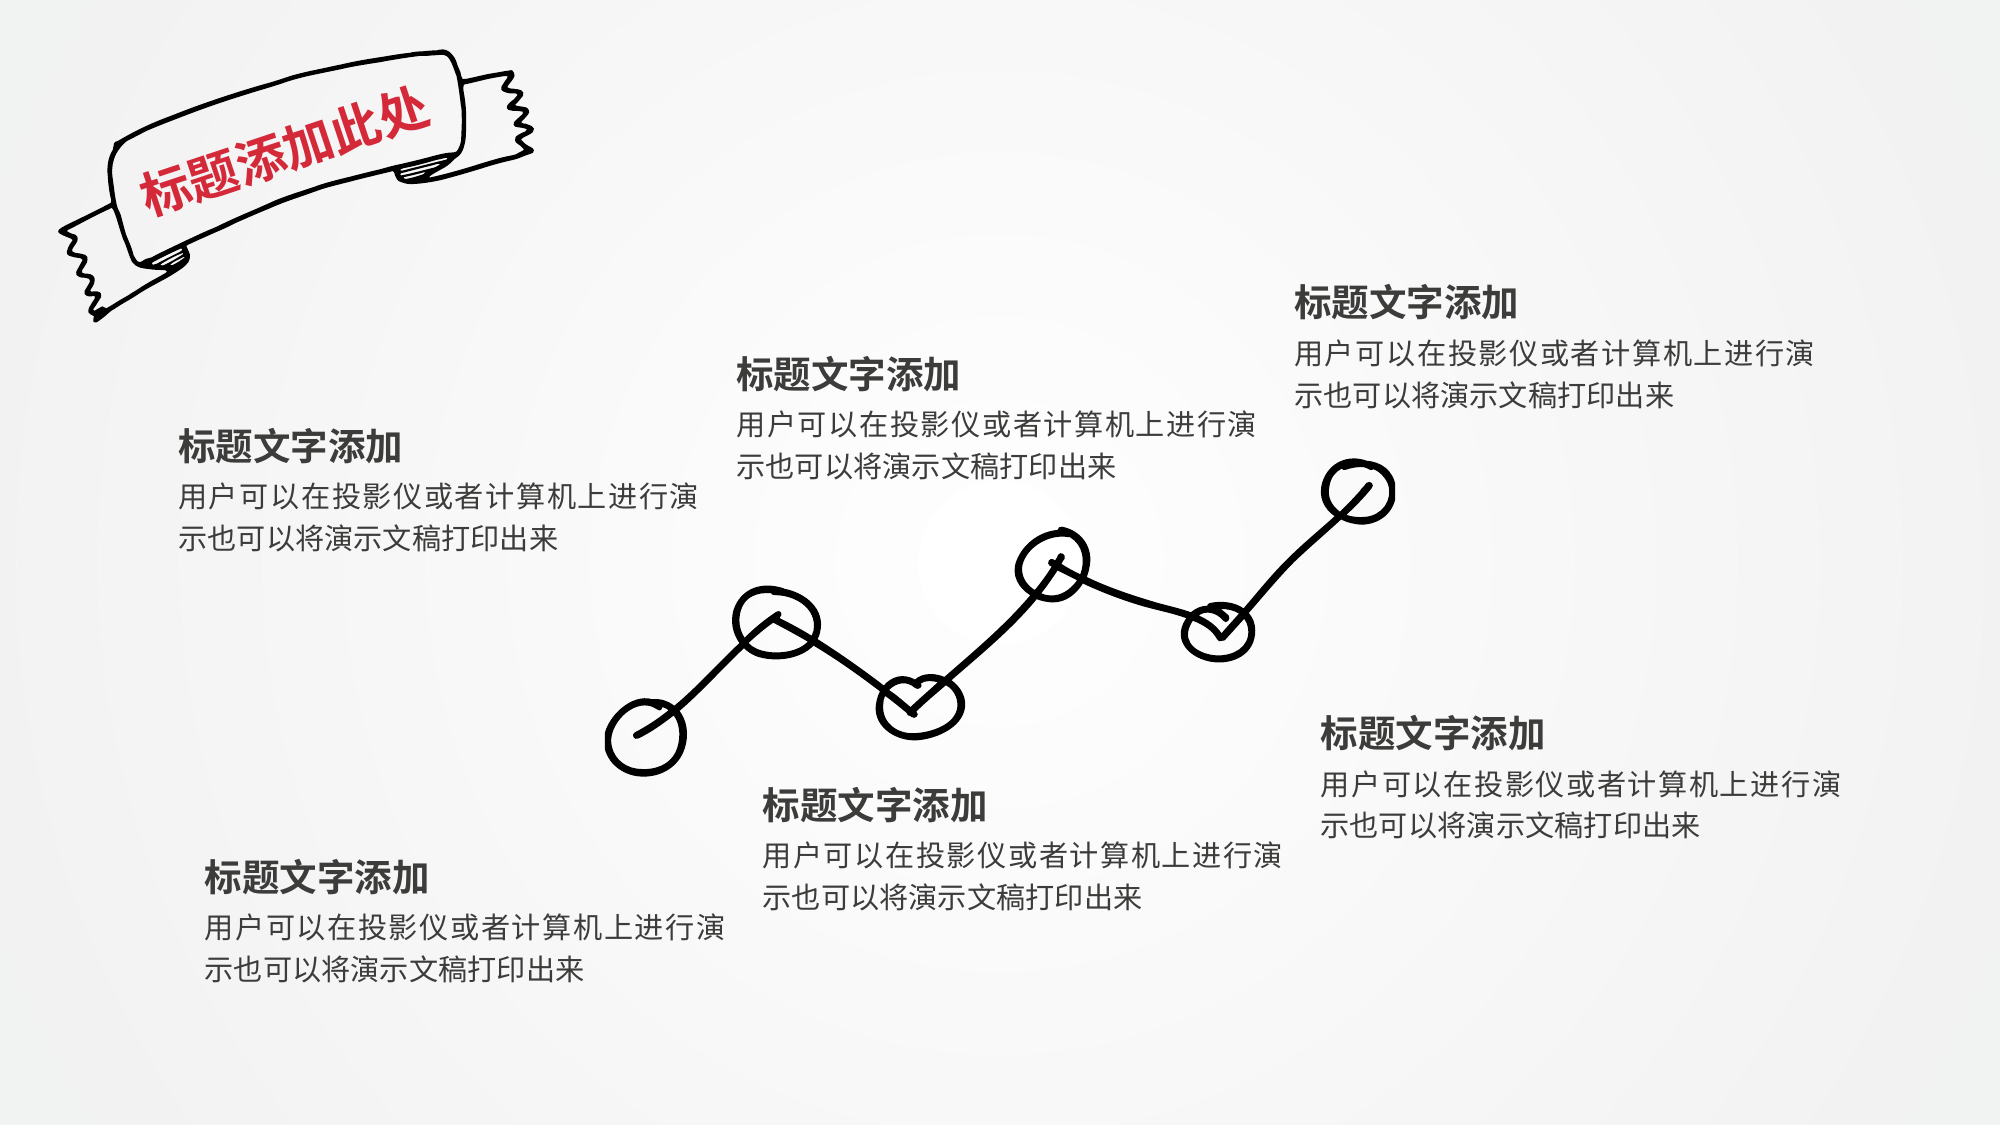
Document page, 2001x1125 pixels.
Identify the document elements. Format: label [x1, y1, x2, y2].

picture [604, 457, 1396, 777]
text_box [1279, 262, 1831, 421]
text_box [721, 334, 1273, 493]
text_box [189, 837, 741, 996]
text_box [57, 48, 535, 323]
text_box [163, 406, 715, 565]
text_box [747, 765, 1299, 924]
text_box [1305, 693, 1857, 852]
